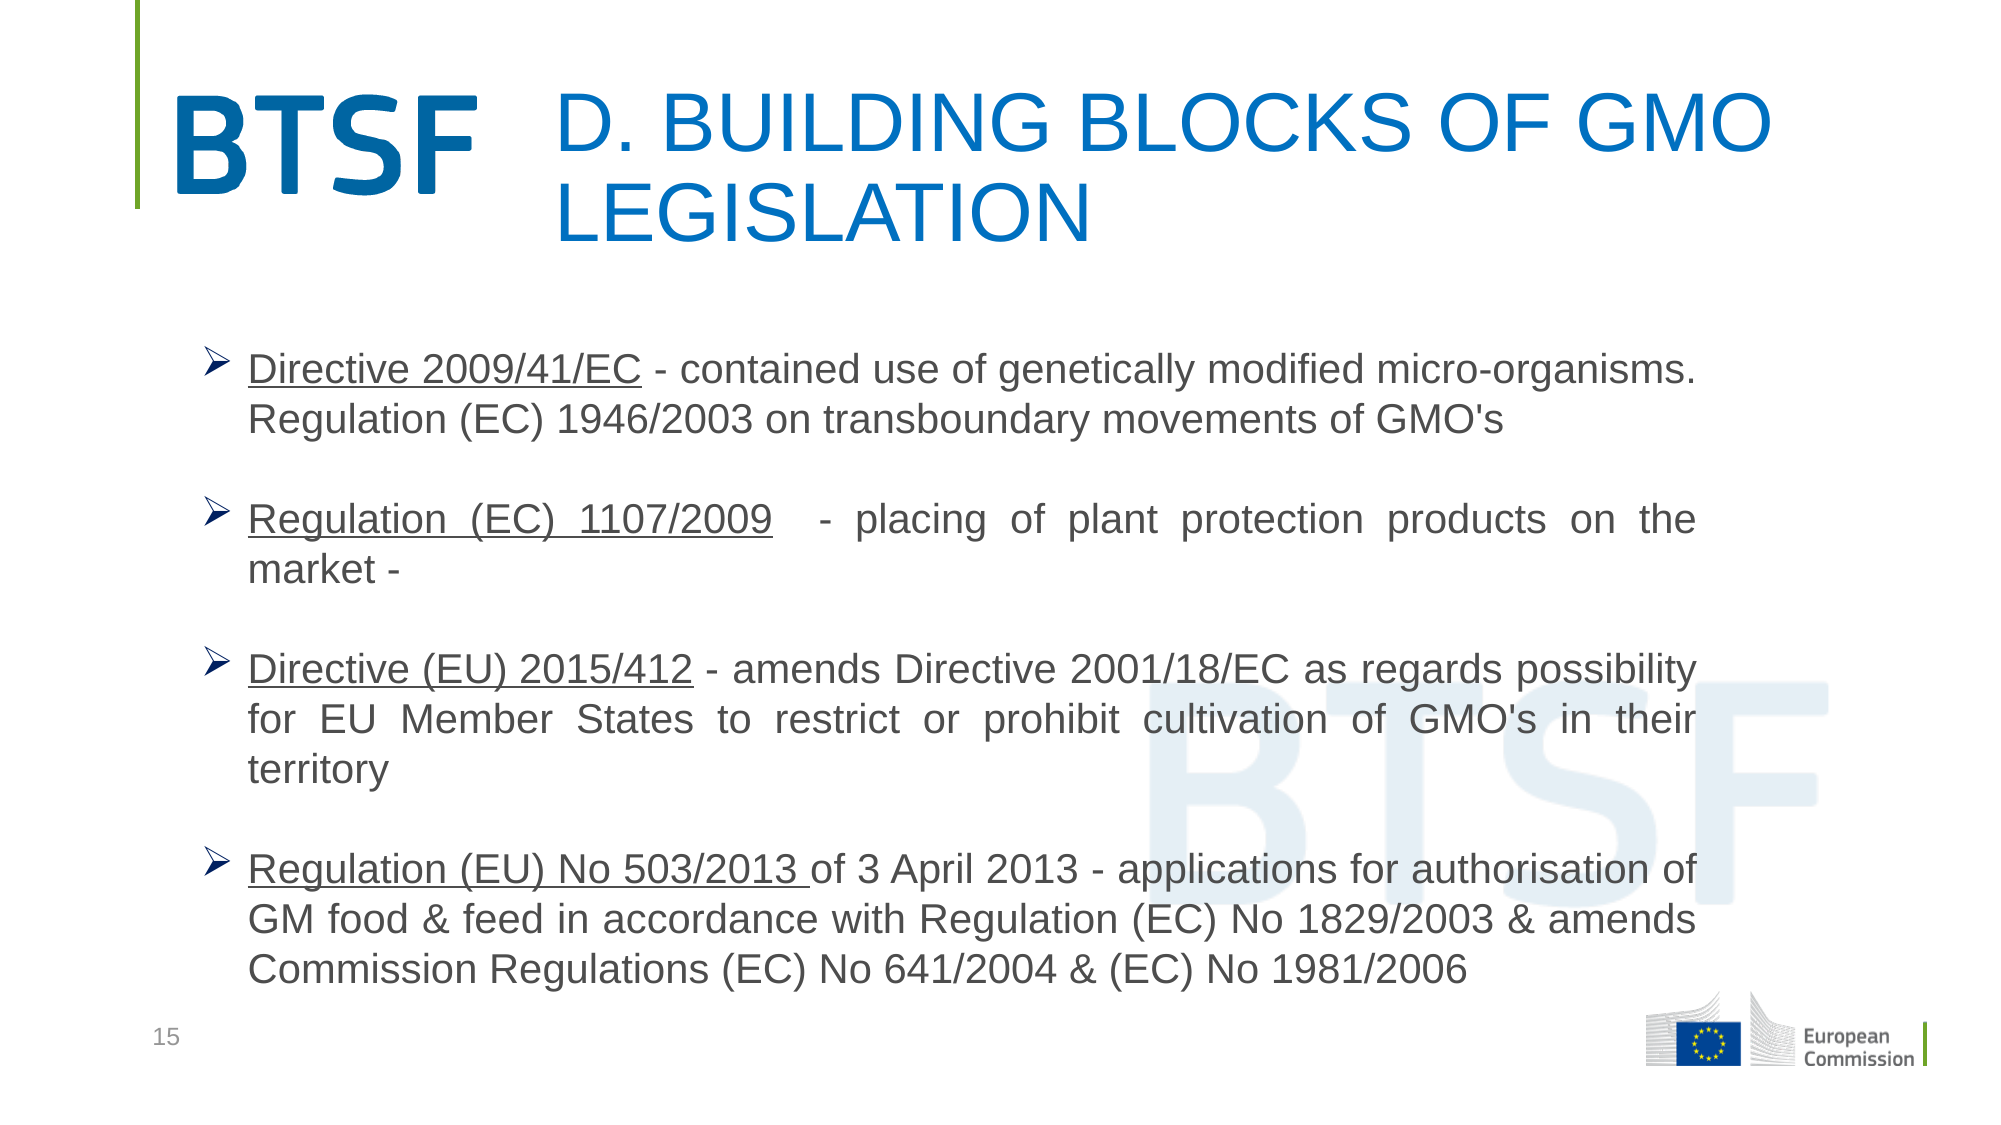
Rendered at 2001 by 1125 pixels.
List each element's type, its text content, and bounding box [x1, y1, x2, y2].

picture [148, 77, 516, 176]
slide_number 15 [137, 1005, 588, 1066]
picture [1646, 991, 1927, 1066]
text_box Directive 2009/41/EC - contained use of genetically modified micro-organisms. Regulation (EC) 1946/2003 on transboundary movements of GMO's Regulation (EC) 1107/2009 - placing of plant protection products on the market - Directive (EU) 2015/412 - amends Directive 2001/18/EC as regards possibility for EU Member States to restrict or prohibit cultivation of GMO's in their territory Regulation (EU) No 503/2013 of 3 April 2013 - applications for authorisation of GM food & feed in accordance with Regulation (EC) No 1829/2003 & amends Commission Regulations (EC) No 641/2004 & (EC) No 1981/2006 [73, 176, 1713, 1000]
title D. BUILDING BLOCKS OF GMO LEGISLATION [539, 131, 1927, 260]
